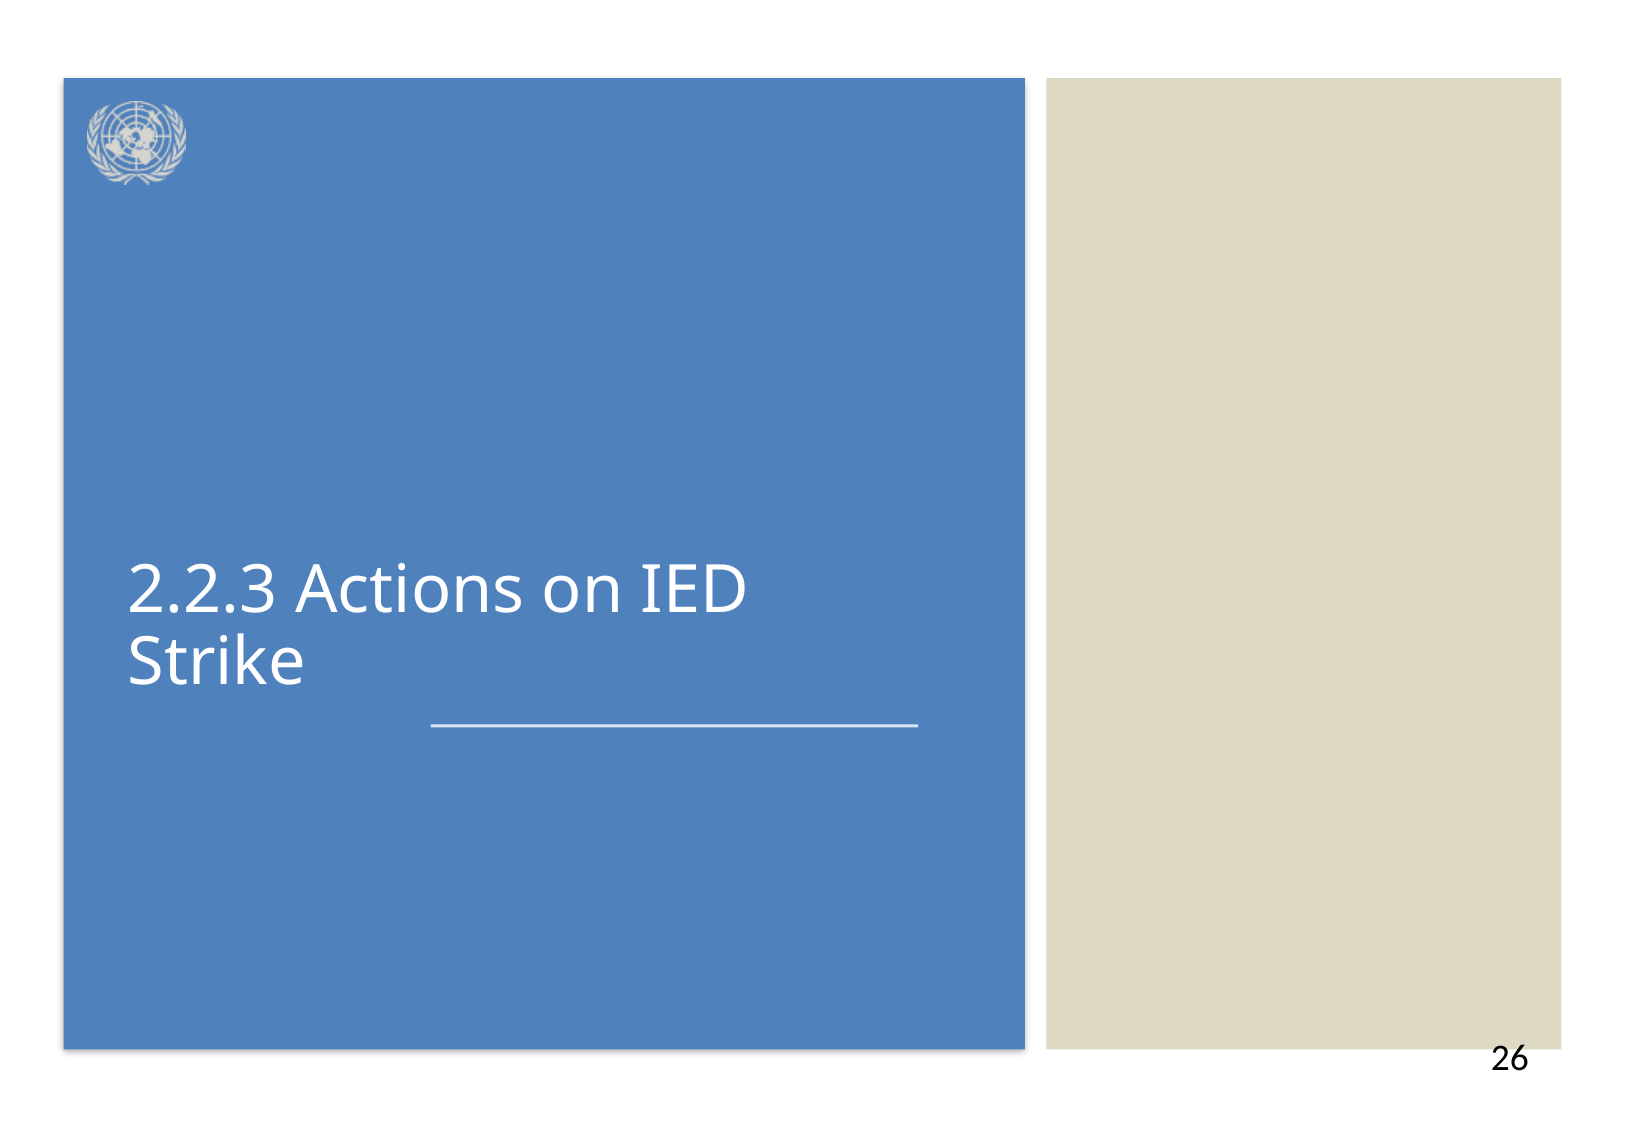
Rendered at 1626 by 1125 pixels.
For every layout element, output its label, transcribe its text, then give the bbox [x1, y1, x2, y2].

text_box [63, 78, 1025, 1050]
picture [87, 101, 187, 186]
text_box [1046, 78, 1562, 1050]
title 2.2.3 Actions on IED Strike [112, 208, 943, 707]
slide_number 26 [1164, 1025, 1544, 1085]
